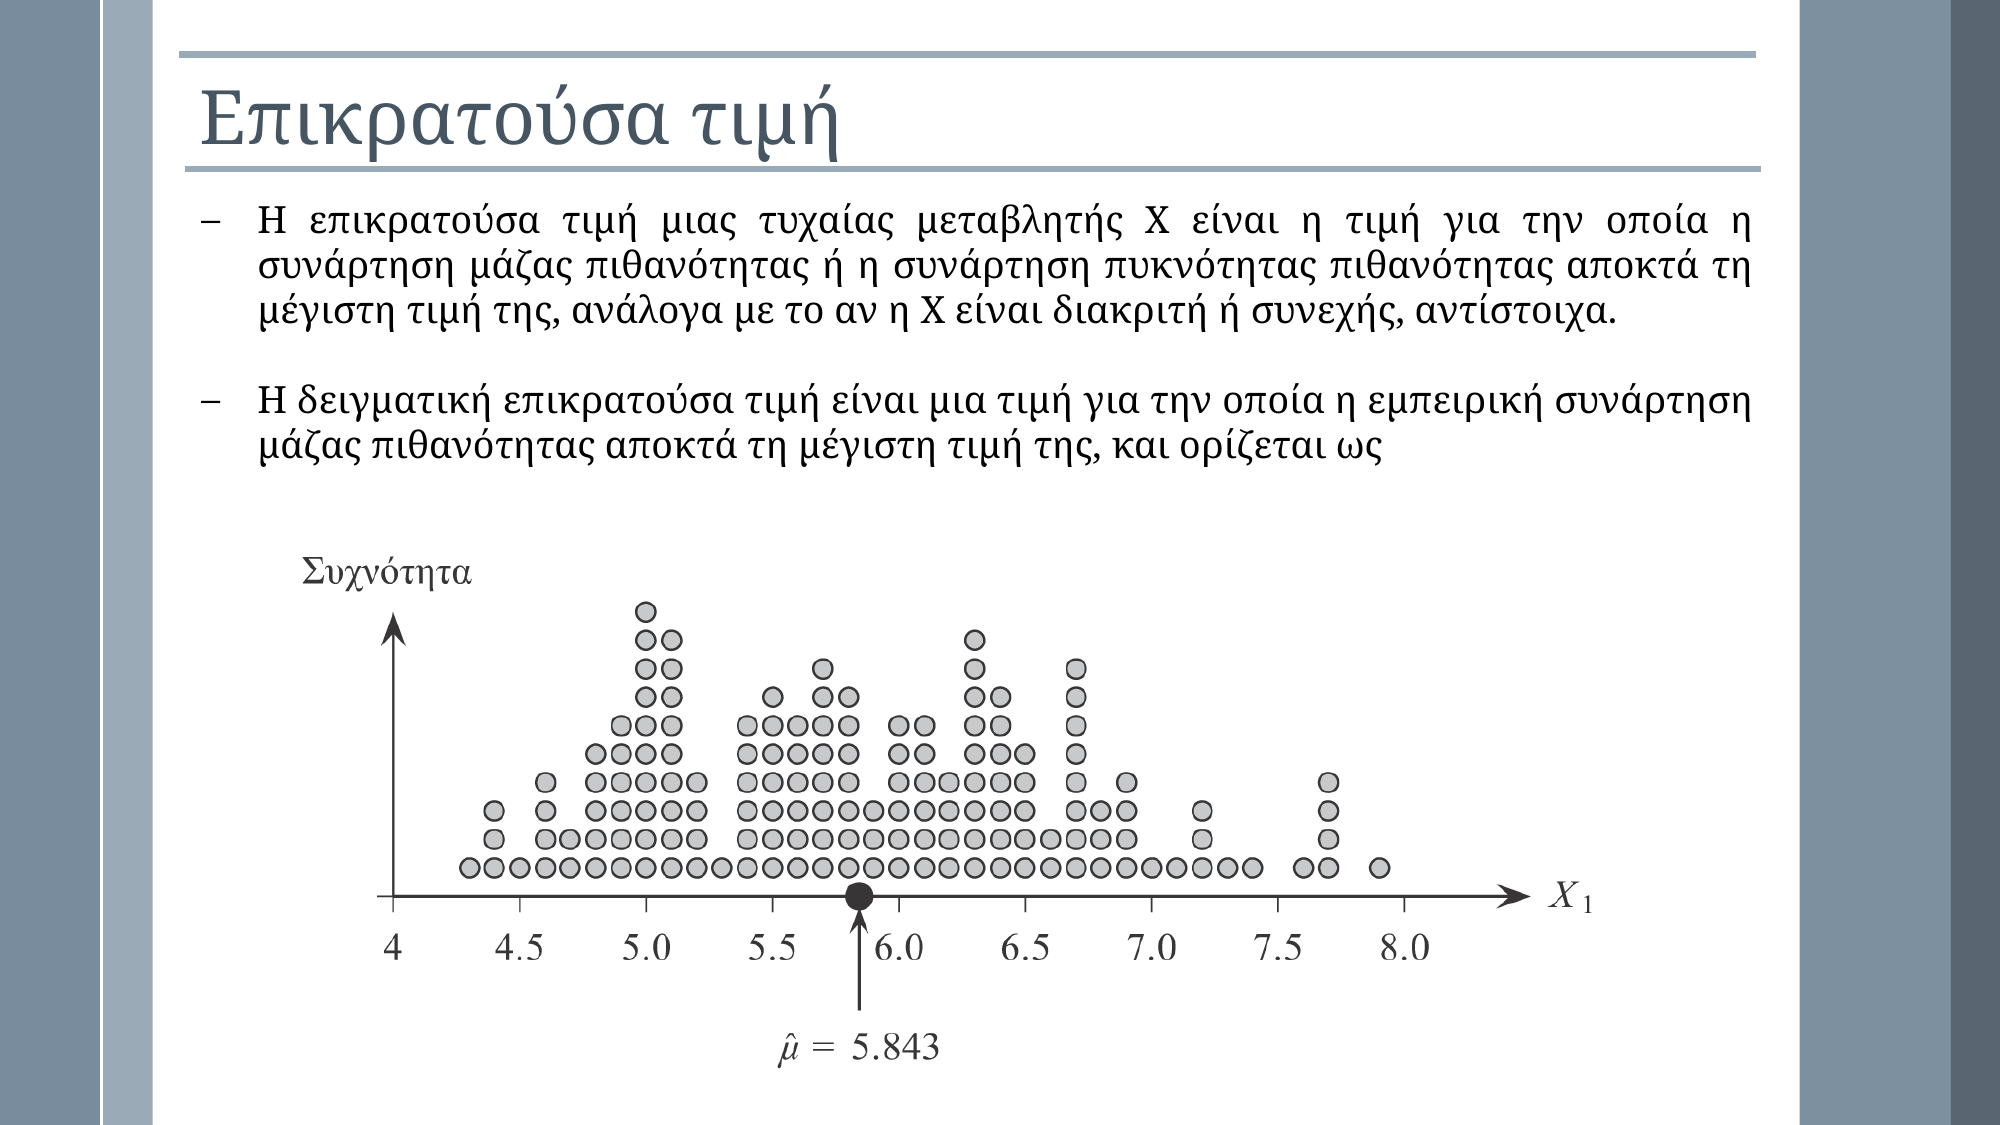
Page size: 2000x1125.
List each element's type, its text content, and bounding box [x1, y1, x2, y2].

text_box Επικρατούσα τιμή [184, 62, 1756, 167]
text_box Η επικρατούσα τιμή μιας τυχαίας μεταβλητής X είναι η τιμή για την οποία η συνάρτηση μάζας πιθανότητας ή η συνάρτηση πυκνότητας πιθανότητας αποκτά τη μέγιστη τιμή της, ανάλογα με το αν η X είναι διακριτή ή συνεχής, αντίστοιχα. Η δειγματική επικρατούσα τιμή είναι μια τιμή για την οποία η εμπειρική συνάρτηση μάζας πιθανότητας αποκτά τη μέγιστη τιμή της, και ορίζεται ως [186, 188, 1770, 568]
picture [302, 550, 1594, 1071]
